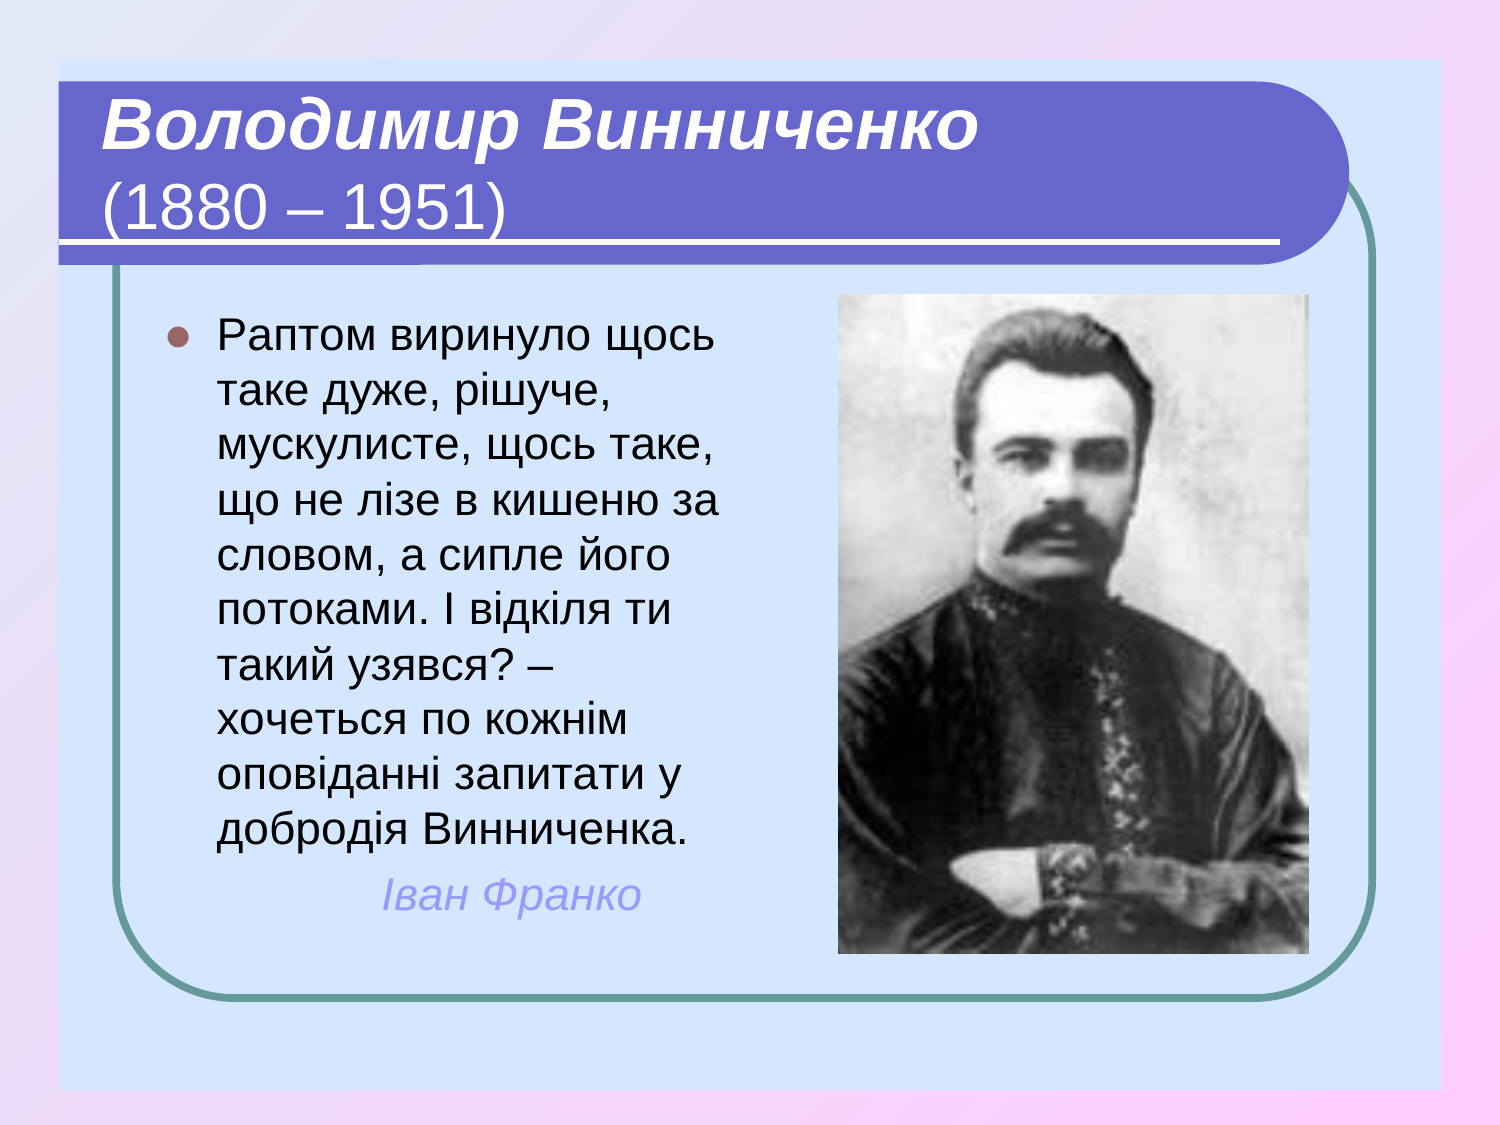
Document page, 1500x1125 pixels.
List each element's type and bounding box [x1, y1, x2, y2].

picture [58, 58, 1442, 1091]
